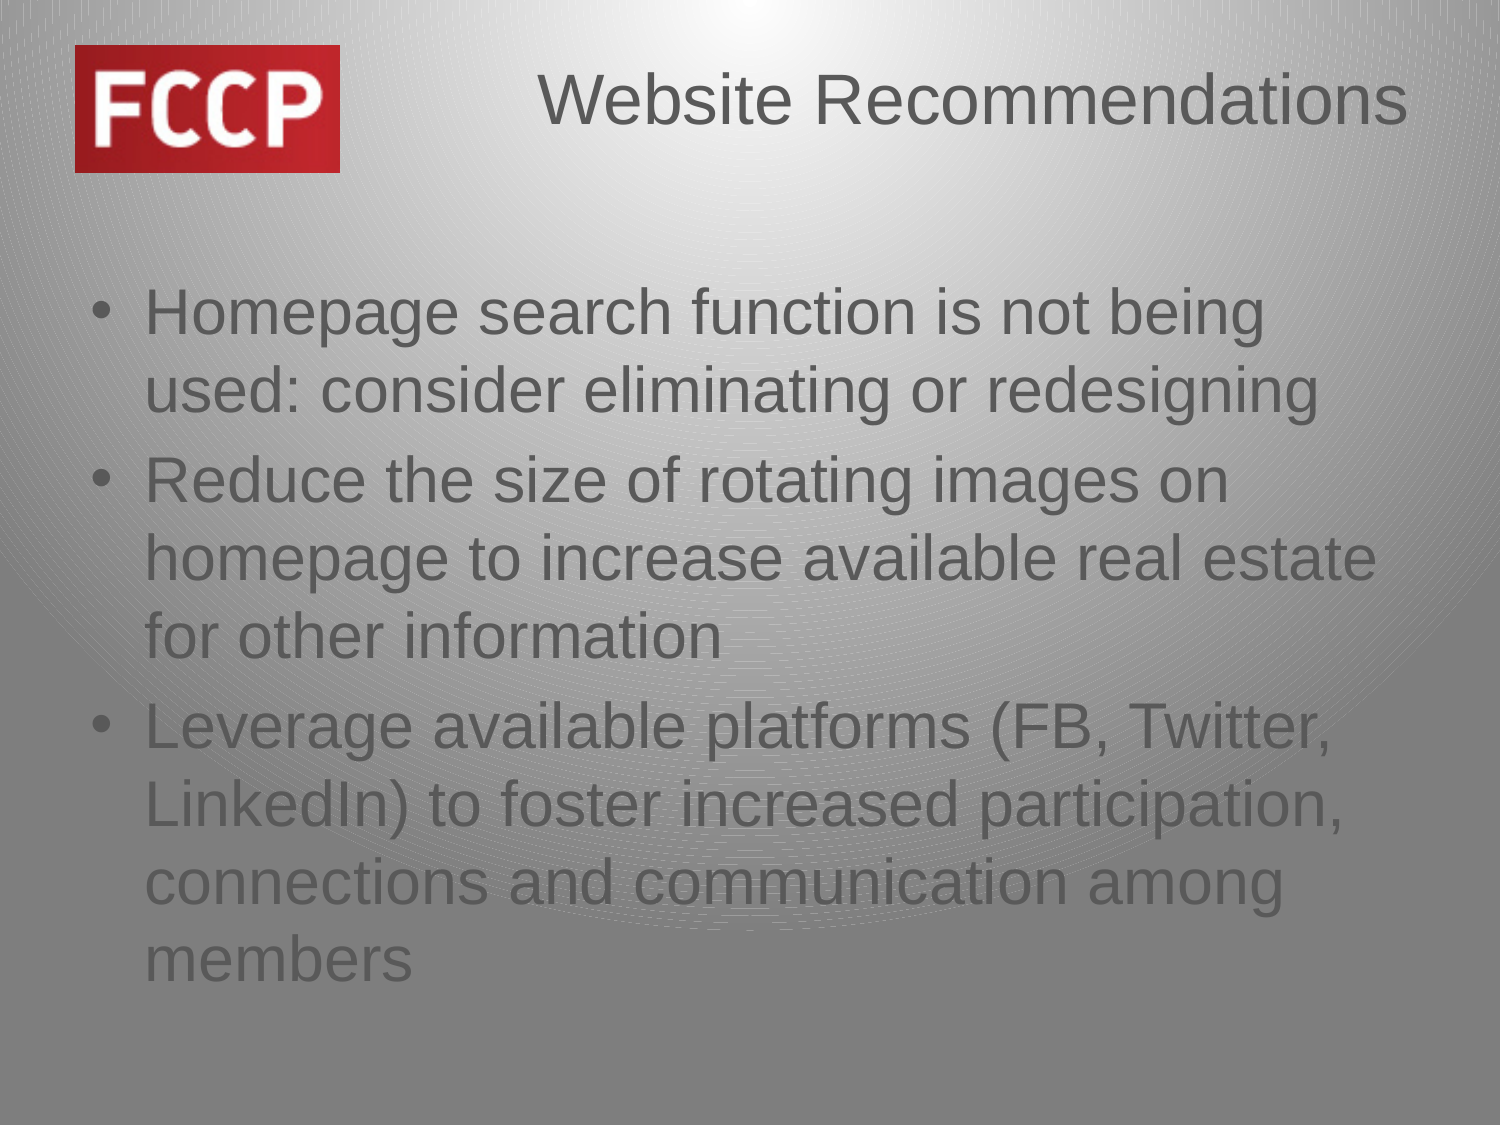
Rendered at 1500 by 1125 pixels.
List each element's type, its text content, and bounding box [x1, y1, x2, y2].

title Website Recommendations [75, 45, 1425, 233]
picture [74, 44, 340, 173]
list Homepage search function is not being used: consider eliminating or redesigning Reduce the size of rotating images on homepage to increase available real estate for other information Leverage available platforms (FB, Twitter, LinkedIn) to foster increased participation, connections and communication among members [75, 262, 1425, 1005]
